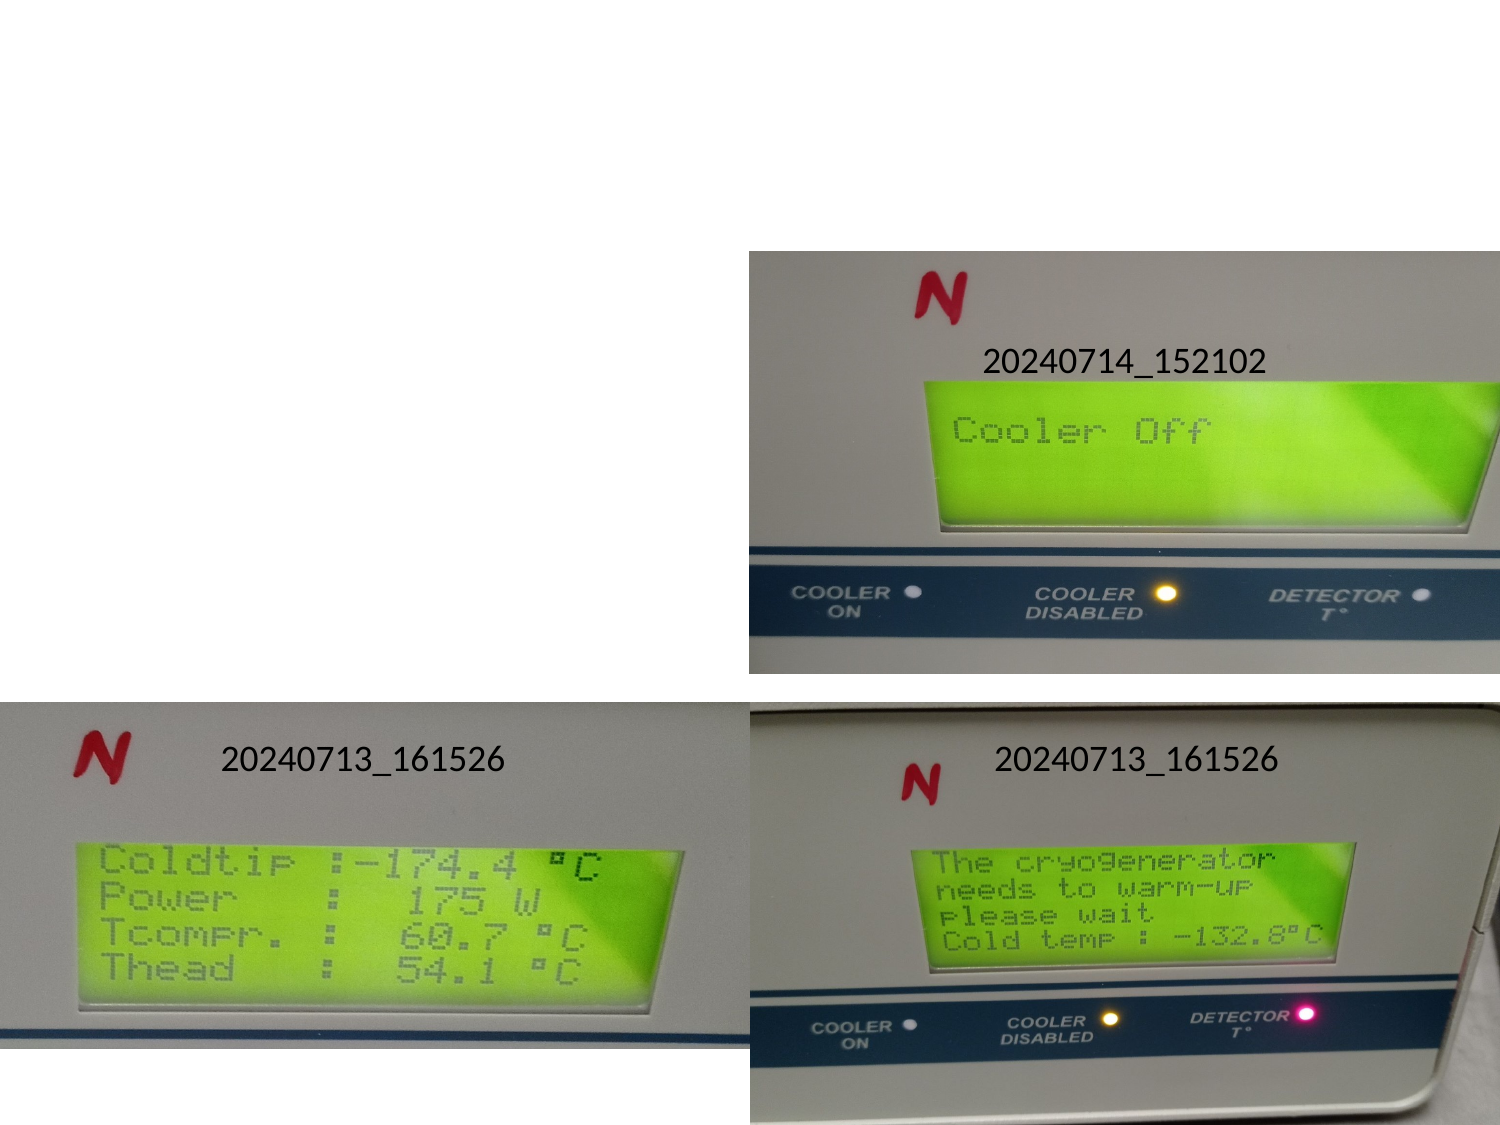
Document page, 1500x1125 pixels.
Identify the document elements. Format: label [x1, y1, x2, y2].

picture [749, 251, 1500, 674]
picture [0, 702, 1500, 1125]
